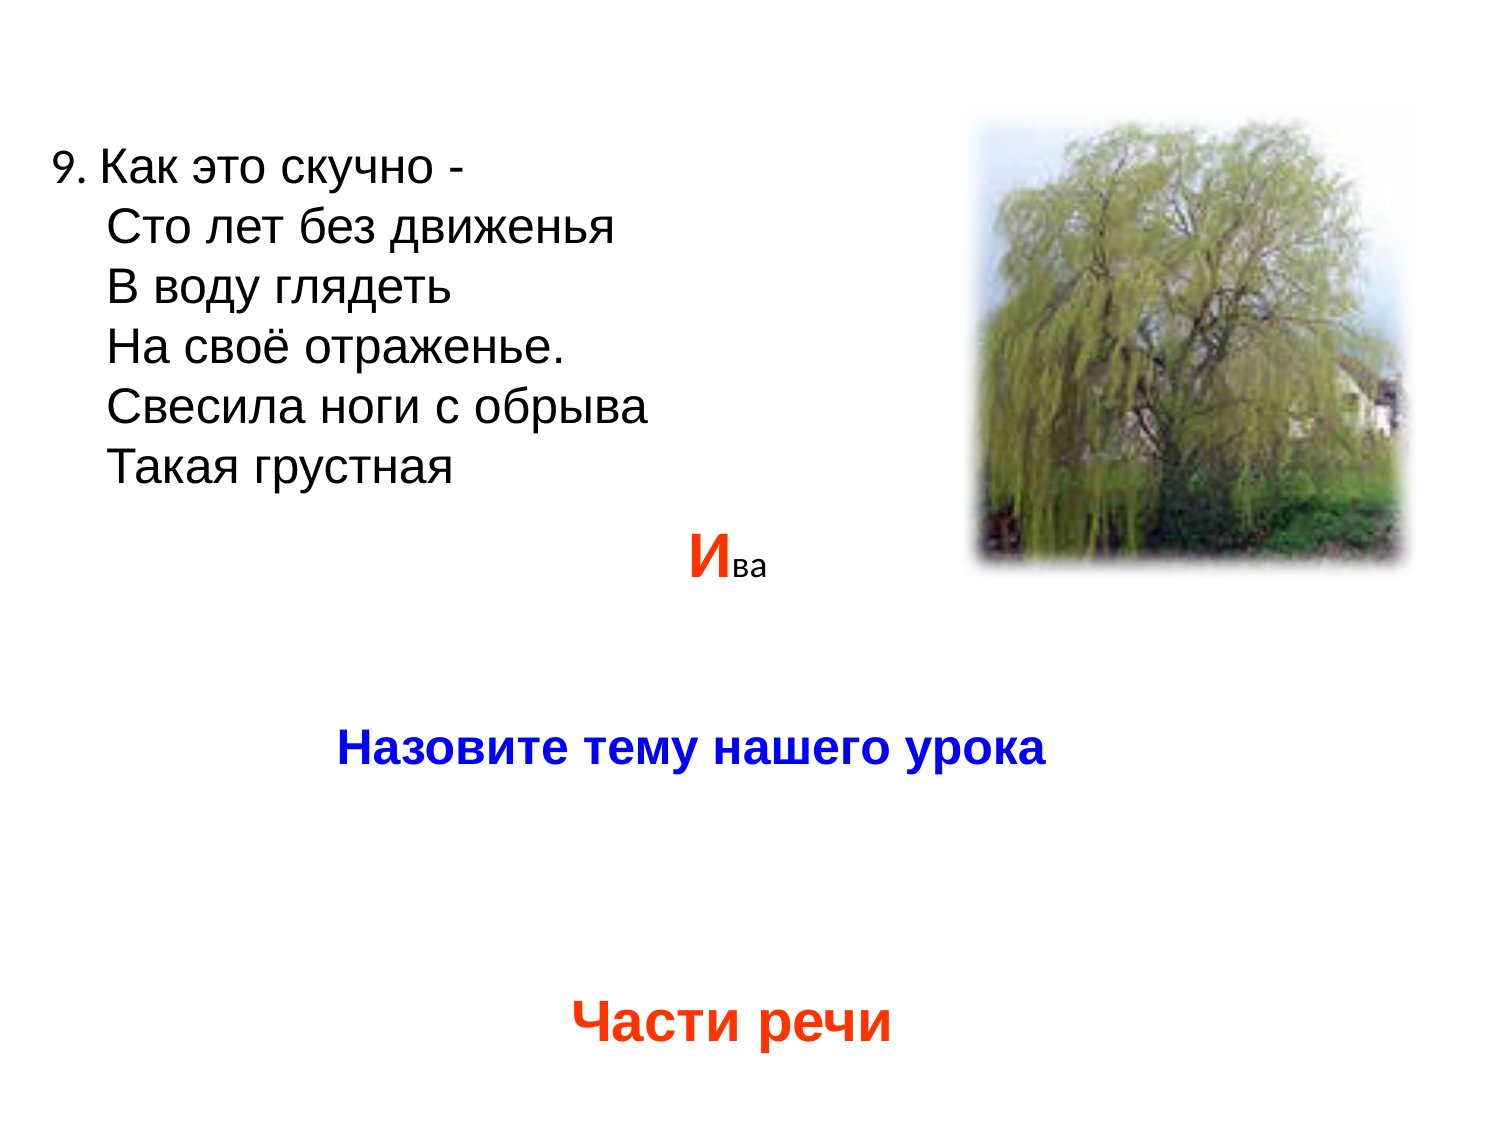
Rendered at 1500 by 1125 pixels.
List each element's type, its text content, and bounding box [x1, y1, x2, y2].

text_box Части речи [395, 976, 1069, 1061]
text_box Ива [673, 503, 783, 598]
text_box Назовите тему нашего урока [292, 706, 1090, 782]
picture [960, 105, 1419, 579]
title 9. Как это скучно - Сто лет без движенья В воду глядеть На своё отраженье. Свесила ноги с обрыва Такая грустная [35, 117, 680, 581]
